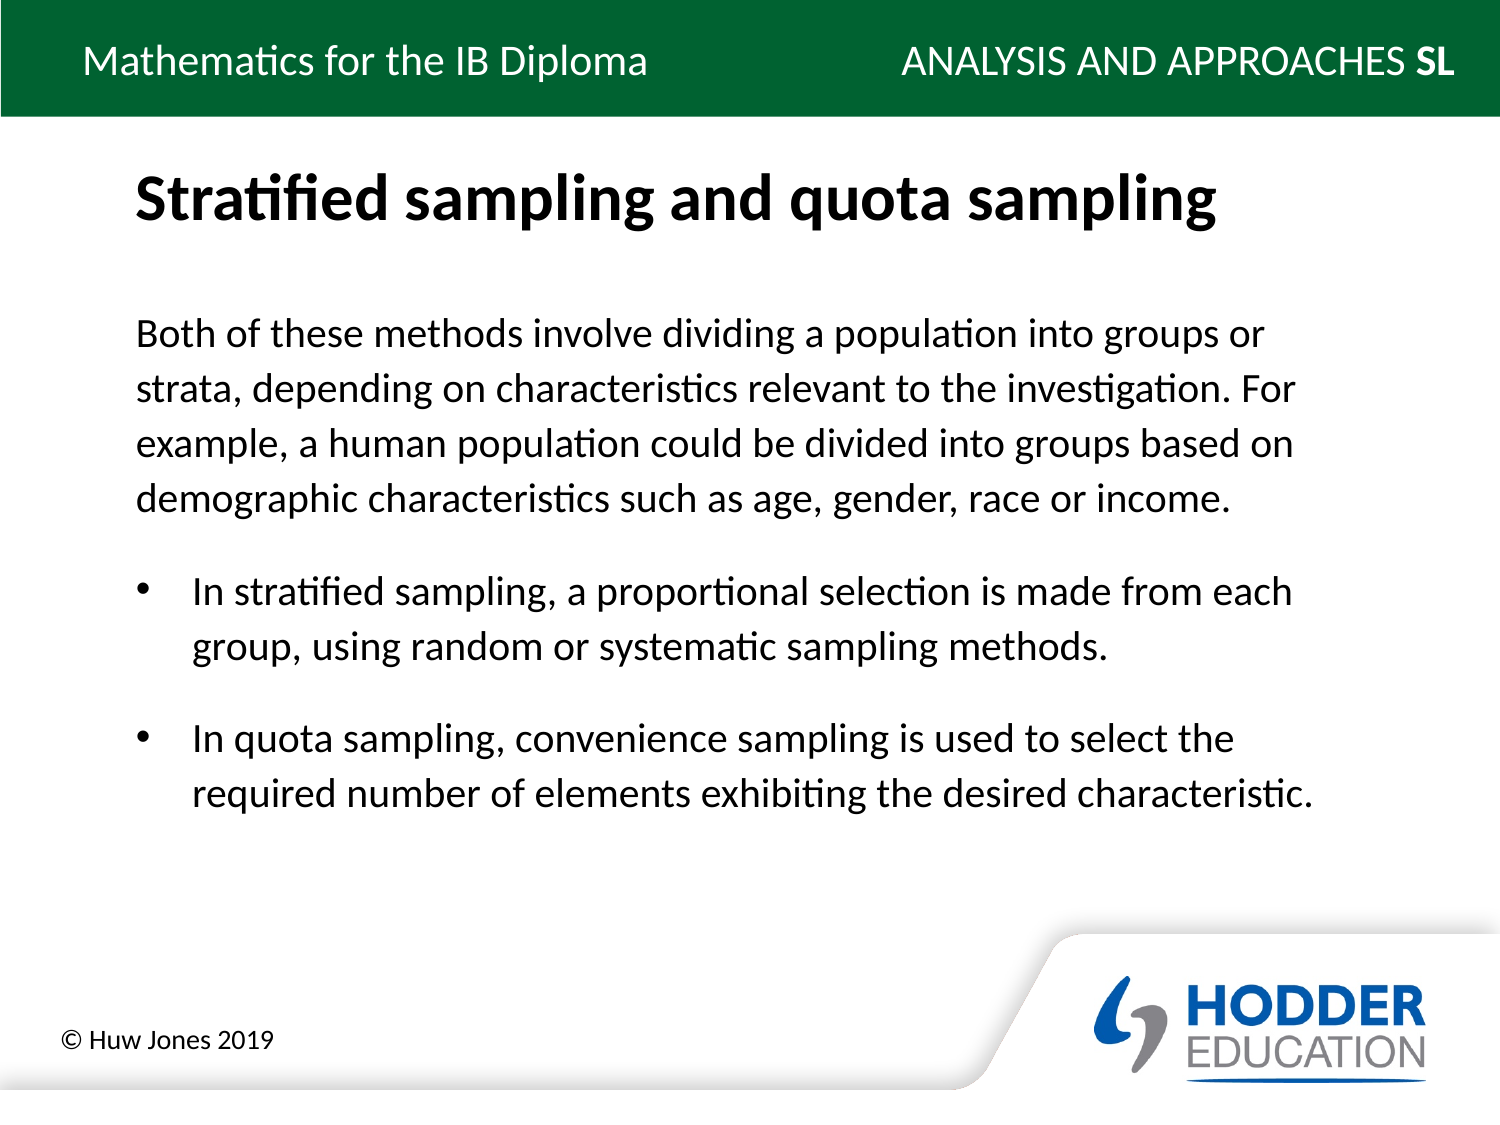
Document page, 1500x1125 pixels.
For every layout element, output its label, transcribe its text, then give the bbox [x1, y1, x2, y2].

text_box Both of these methods involve dividing a population into groups or strata, depending on characteristics relevant to the investigation. For example, a human population could be divided into groups based on demographic characteristics such as age, gender, race or income. In stratified sampling, a proportional selection is made from each group, using random or systematic sampling methods. In quota sampling, convenience sampling is used to select the required number of elements exhibiting the desired characteristic. [135, 300, 1337, 816]
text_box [0, 898, 1500, 1125]
text_box Mathematics for the IB Diploma ANALYSIS AND APPROACHES SL [0, 0, 1500, 118]
text_box Stratified sampling and quota sampling [135, 153, 1260, 234]
